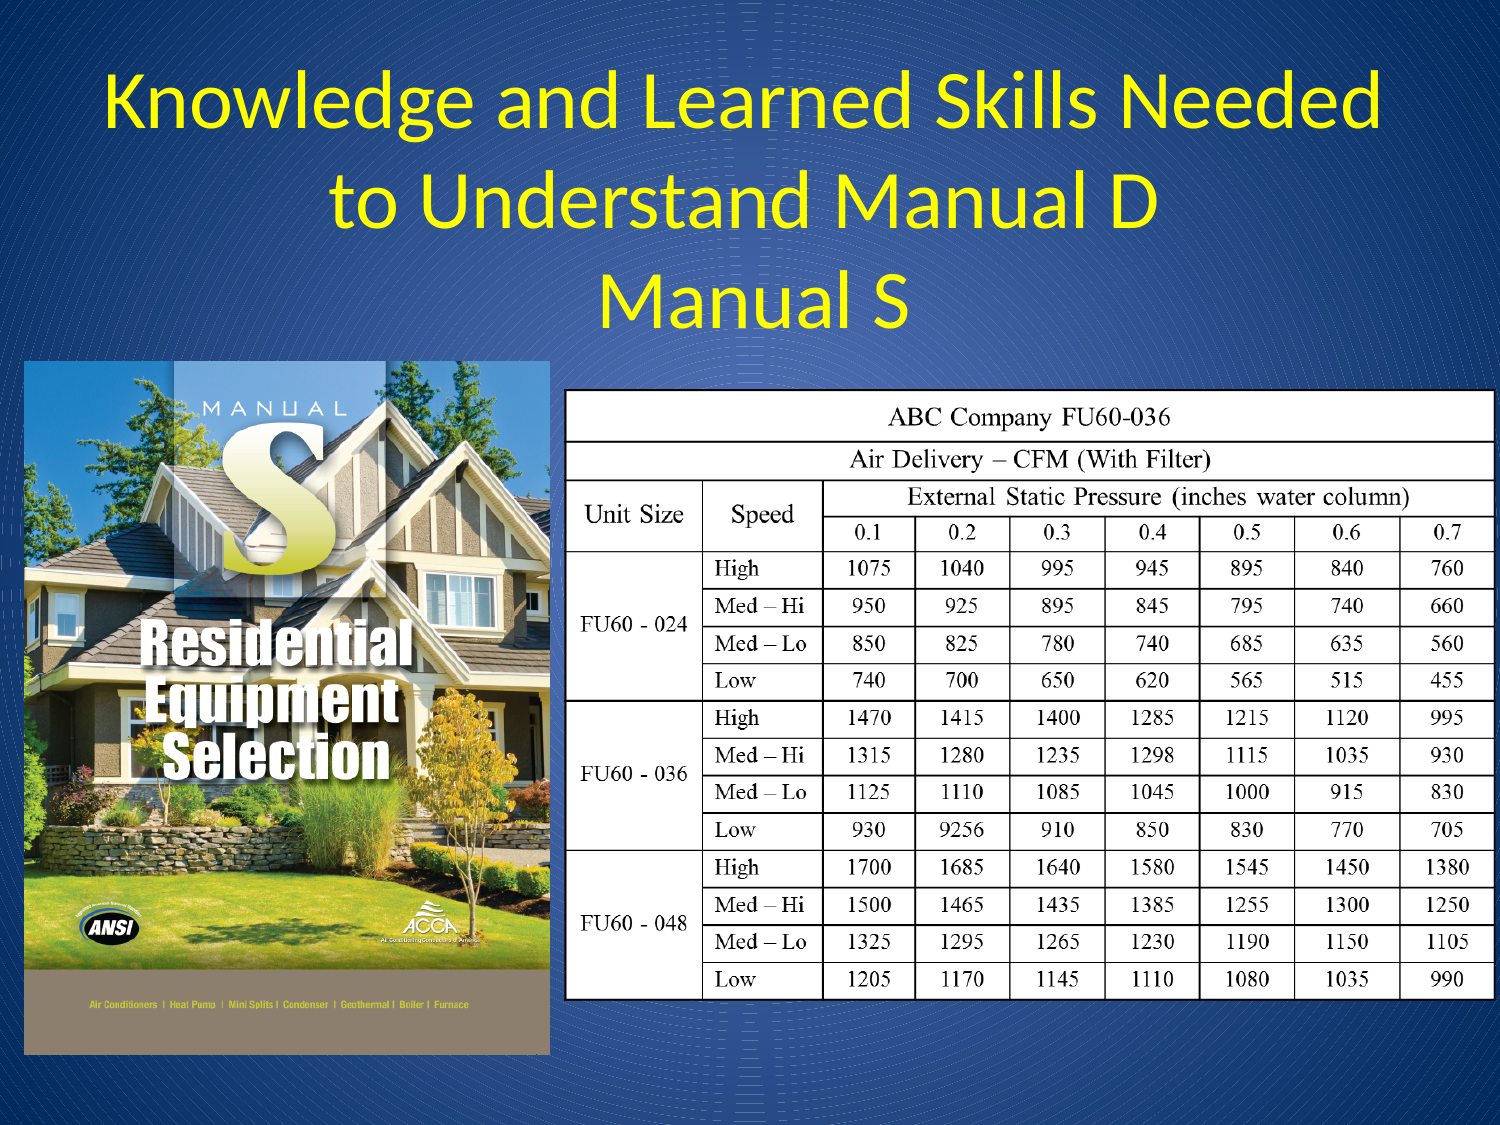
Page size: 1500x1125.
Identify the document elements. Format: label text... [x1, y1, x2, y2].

picture [24, 361, 551, 1055]
text_box Knowledge and Learned Skills Needed to Understand Manual D Manual S [88, 37, 1419, 353]
picture [564, 388, 1497, 1007]
